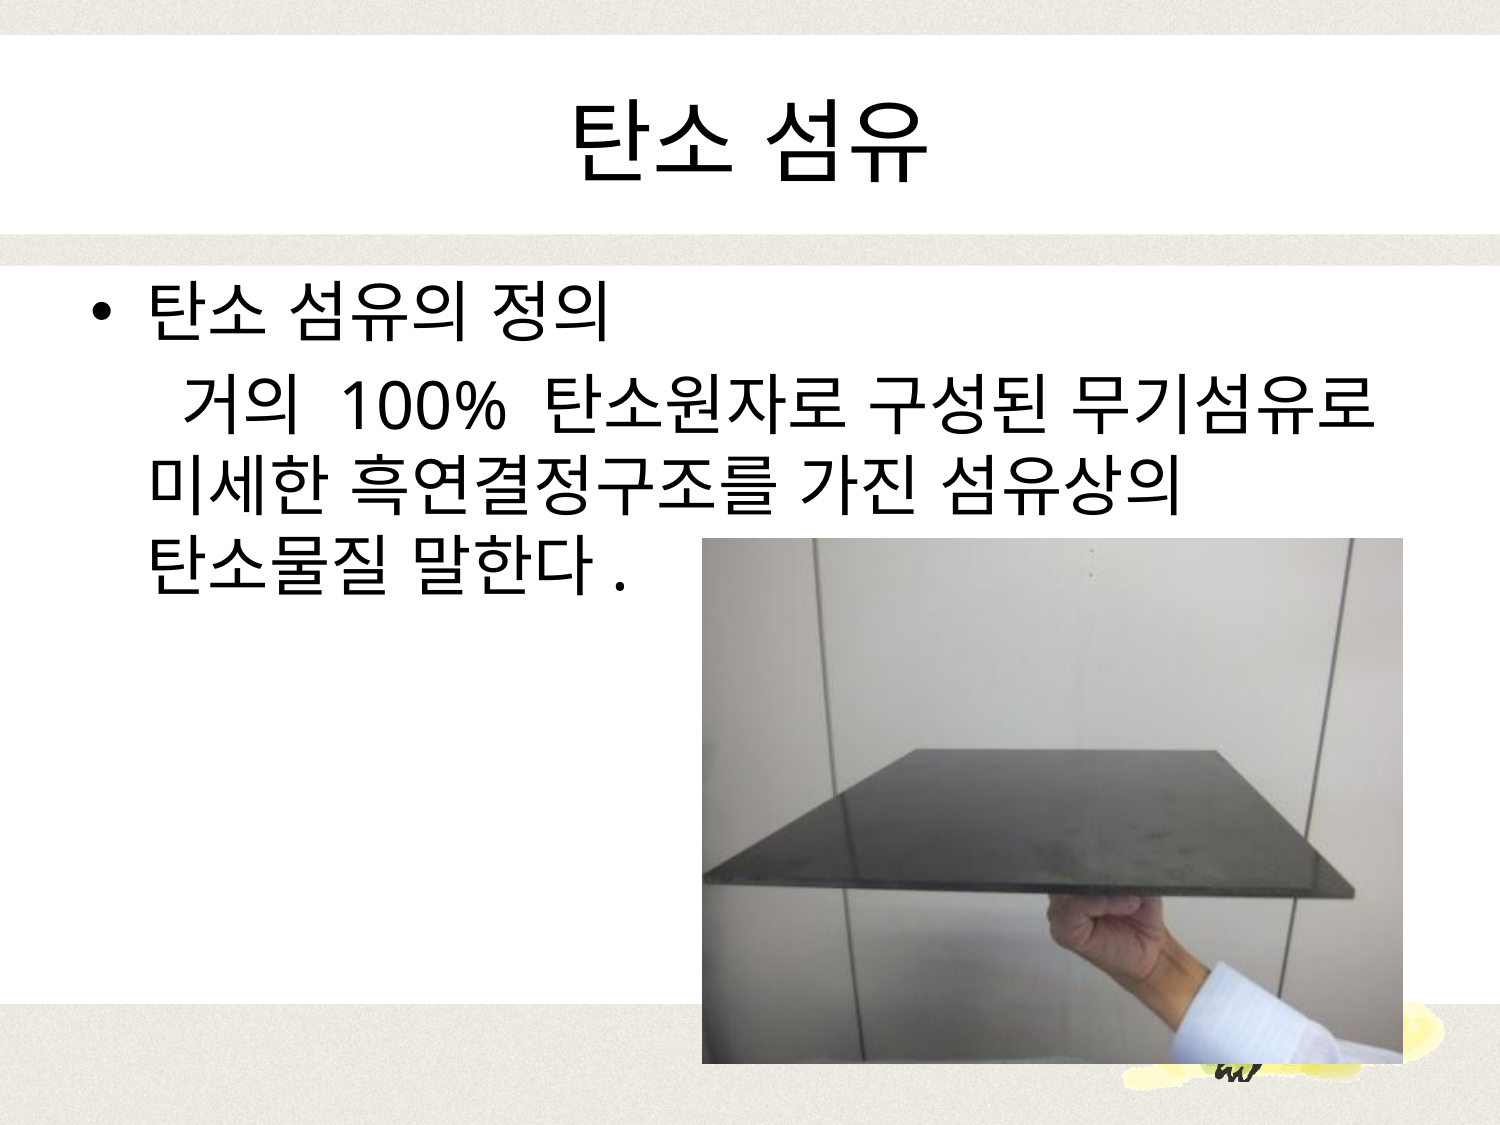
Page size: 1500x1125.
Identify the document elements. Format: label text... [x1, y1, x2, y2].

text_box [0, 0, 1500, 75]
picture [0, 235, 1500, 265]
list 탄소 섬유의 정의 거의 100% 탄소원자로 구성된 무기섬유로 미세한 흑연결정구조를 가진 섬유상의 탄소물질 말한다. [75, 262, 1425, 1005]
title 탄소 섬유 [75, 75, 1425, 233]
picture [0, 538, 1500, 1125]
